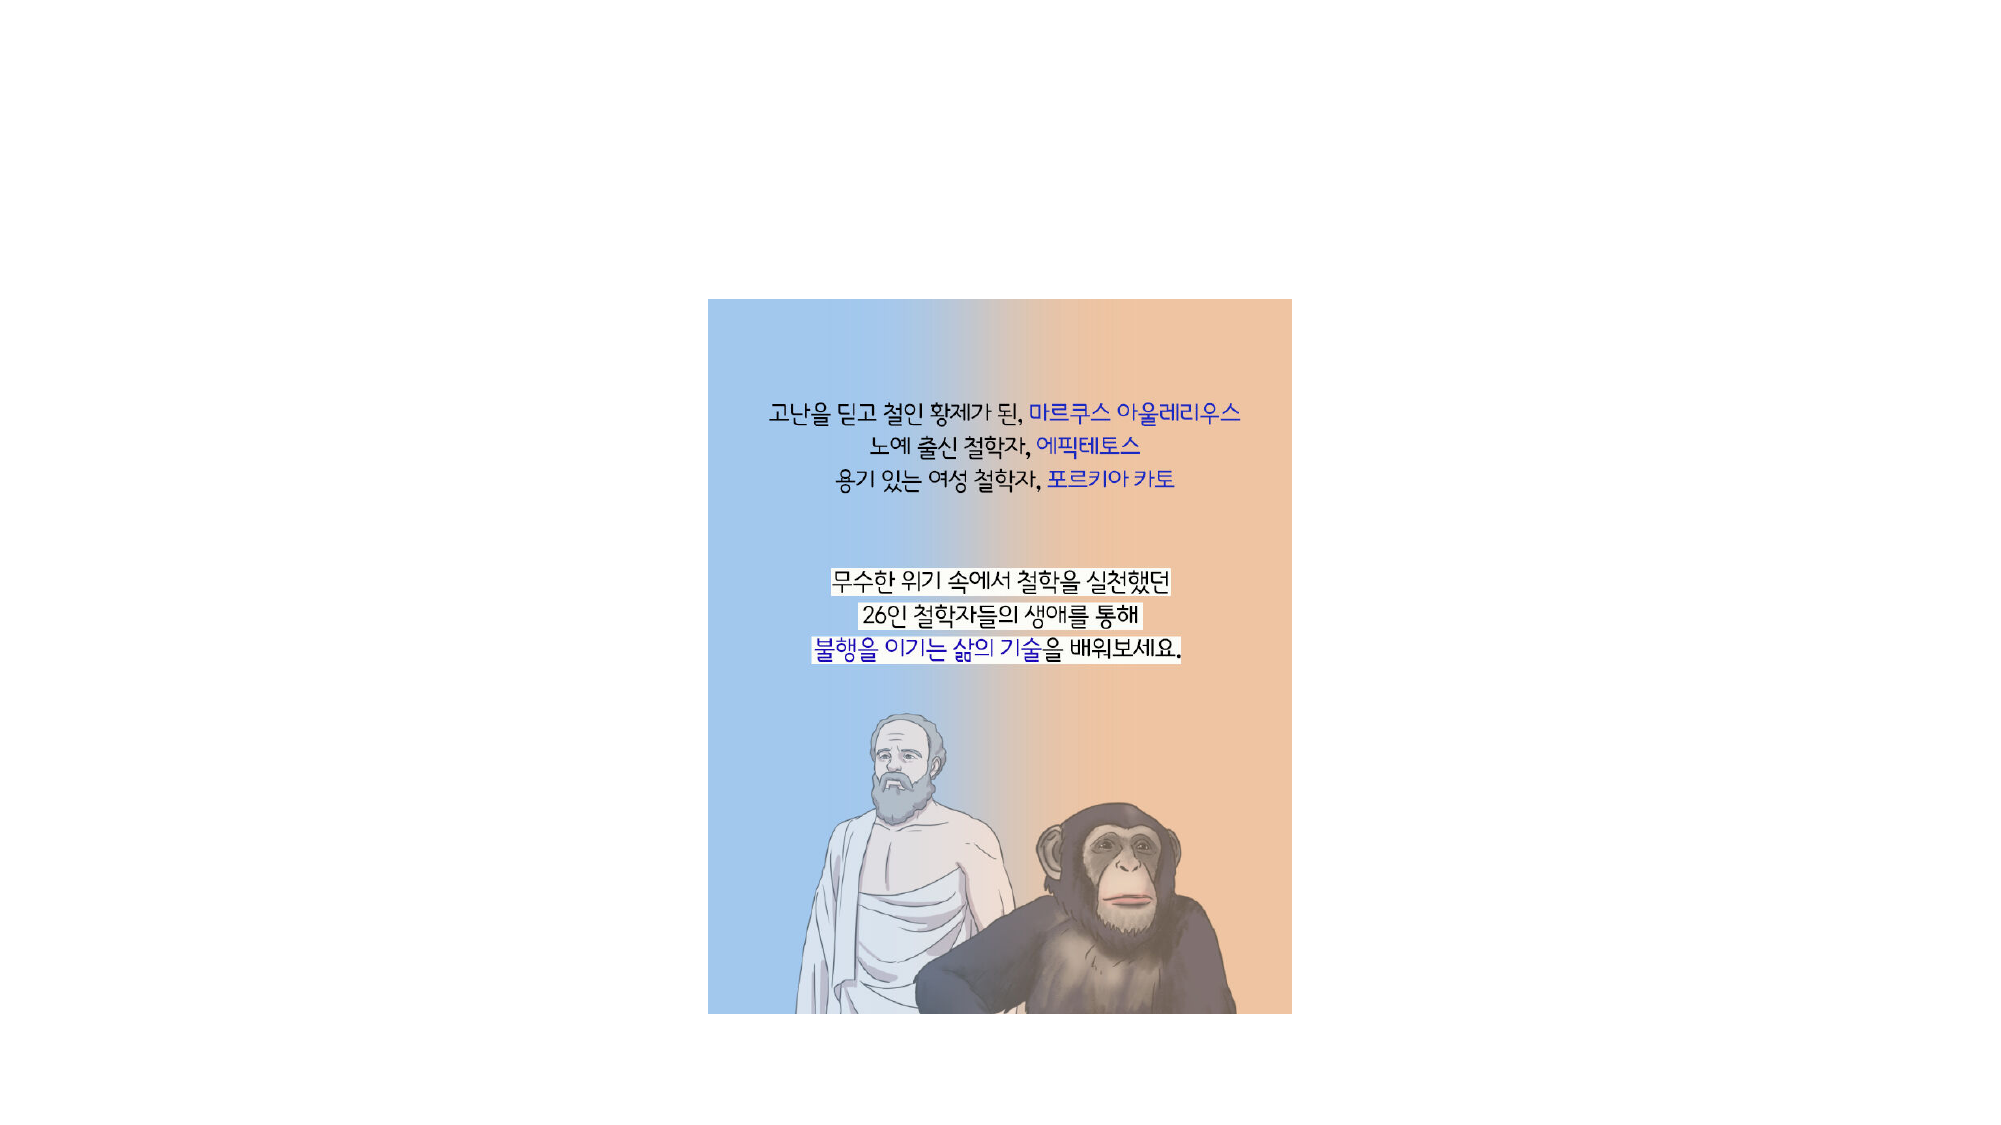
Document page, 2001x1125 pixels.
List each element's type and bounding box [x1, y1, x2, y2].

list [707, 299, 1292, 1014]
